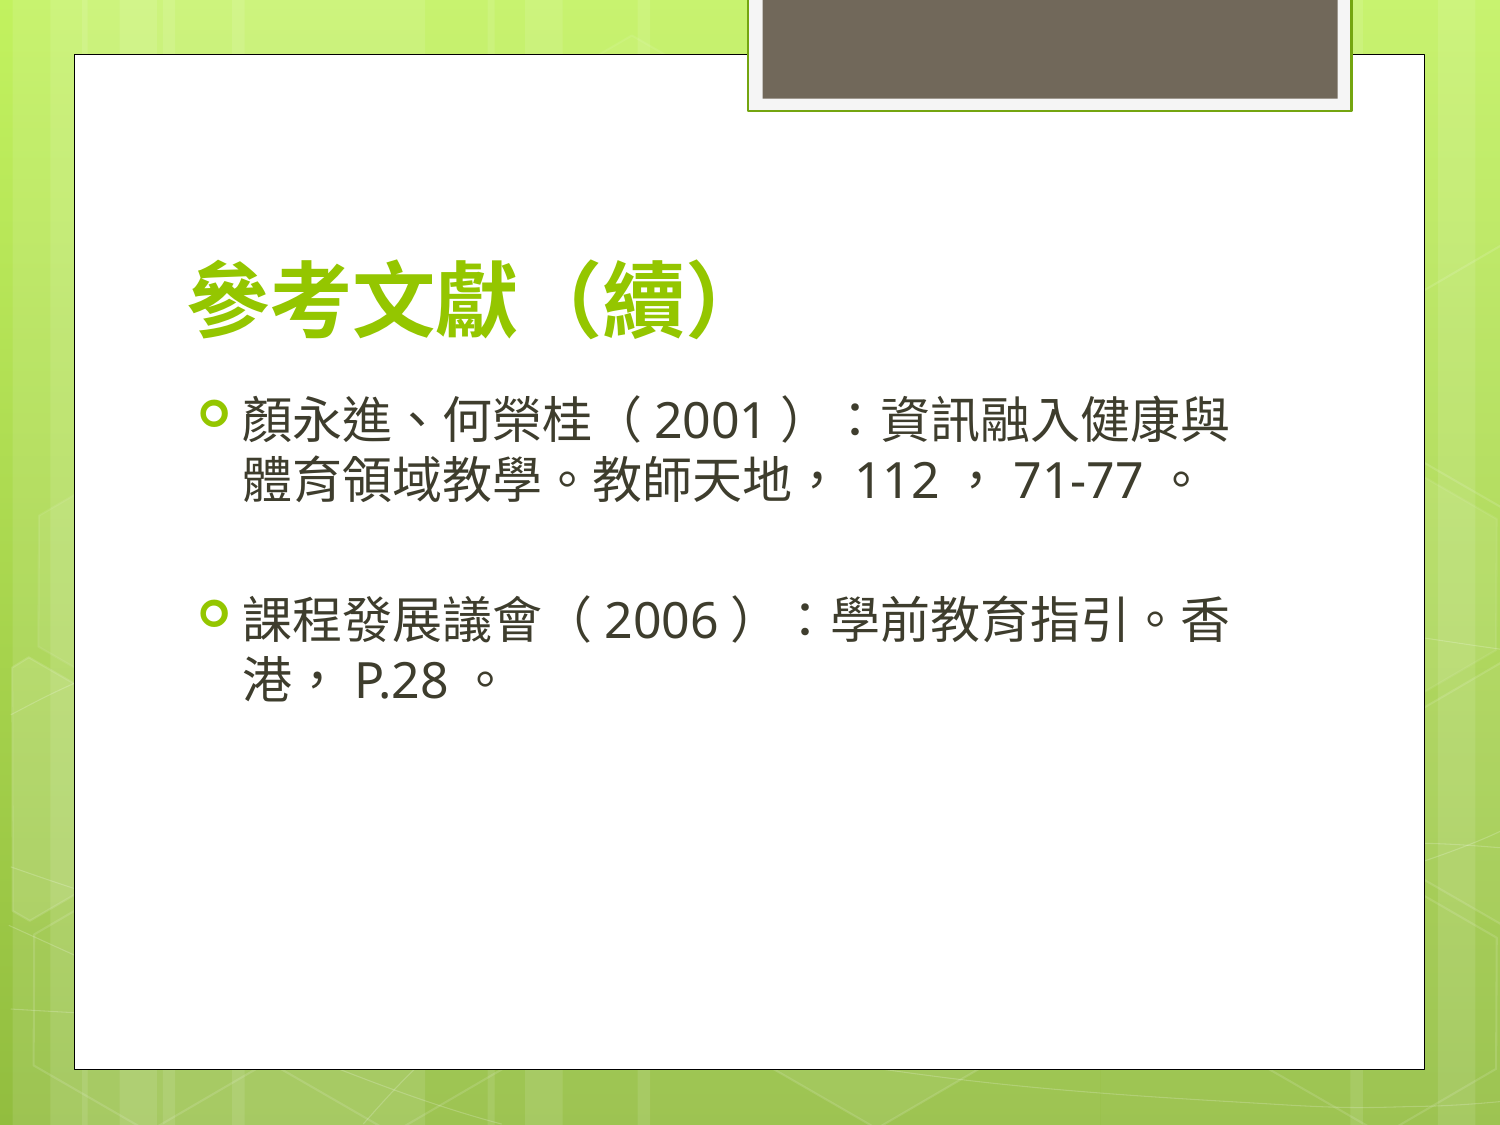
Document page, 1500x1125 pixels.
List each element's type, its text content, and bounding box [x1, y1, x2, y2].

list 顏永進、何榮桂（2001）：資訊融入健康與體育領域教學。教師天地，112，71-77。 課程發展議會（2006）：學前教育指引。香港，P.28。 [171, 381, 1283, 957]
title 參考文獻（續） [171, 168, 1324, 357]
